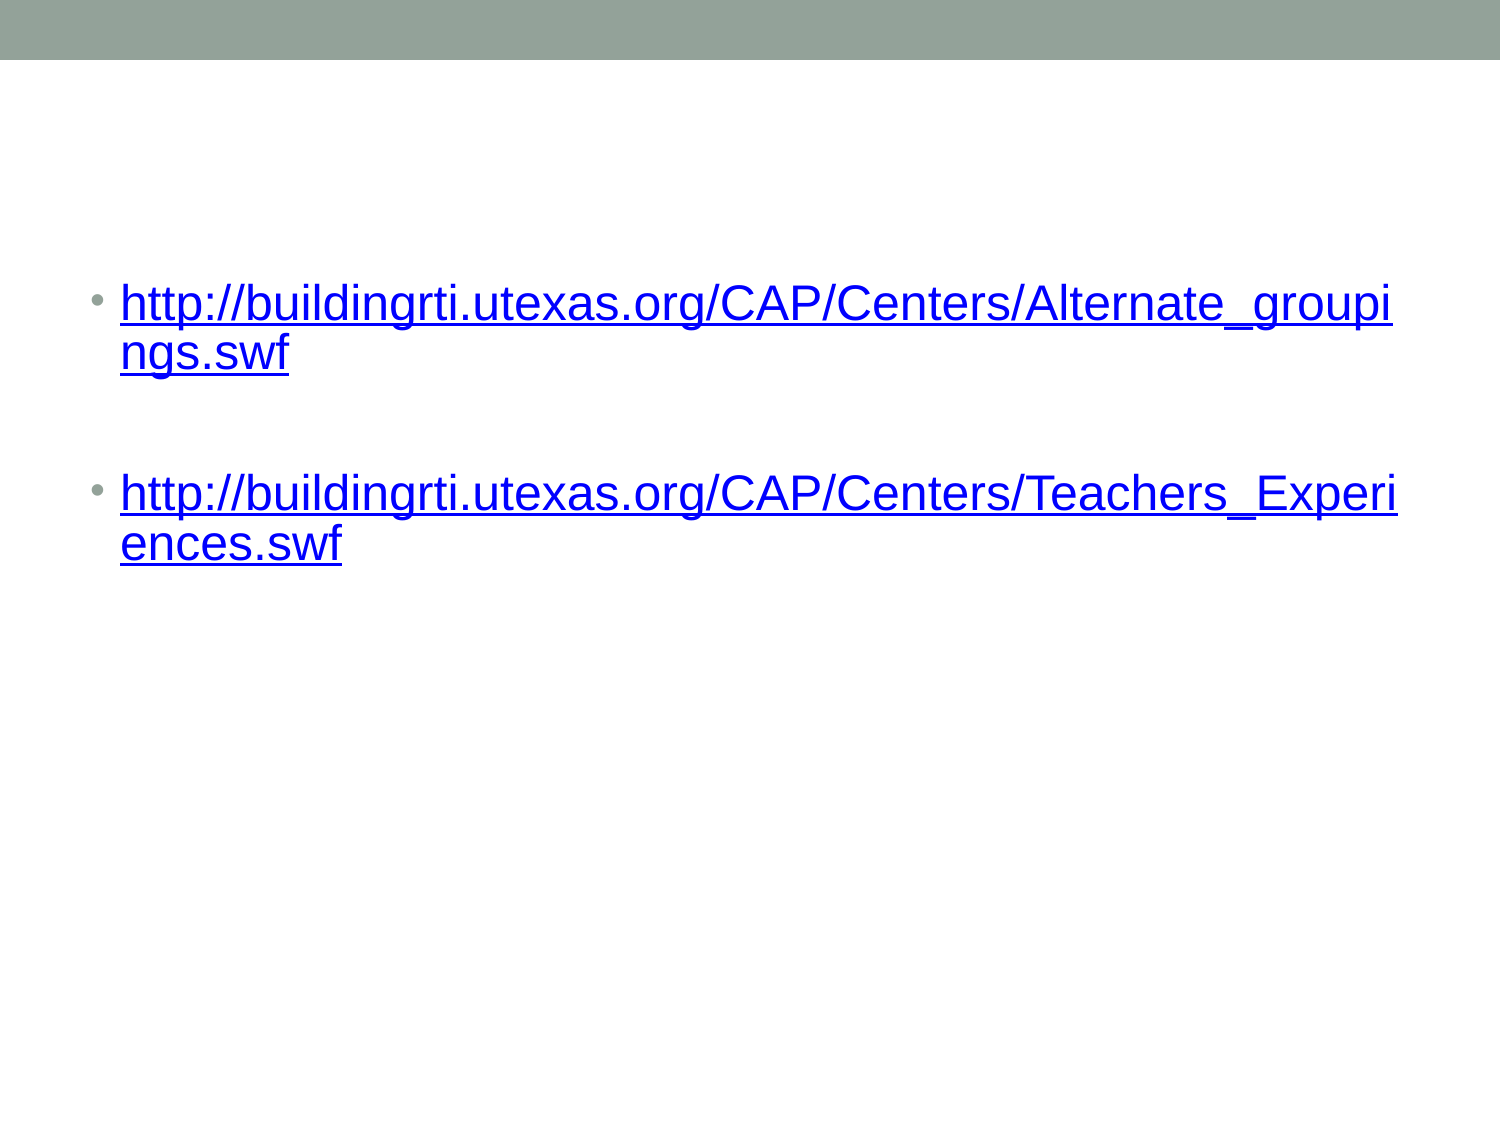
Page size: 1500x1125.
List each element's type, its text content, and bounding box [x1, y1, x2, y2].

list http://buildingrti.utexas.org/CAP/Centers/Alternate_groupings.swf http://buildingrti.utexas.org/CAP/Centers/Teachers_Experiences.swf [75, 262, 1425, 1063]
